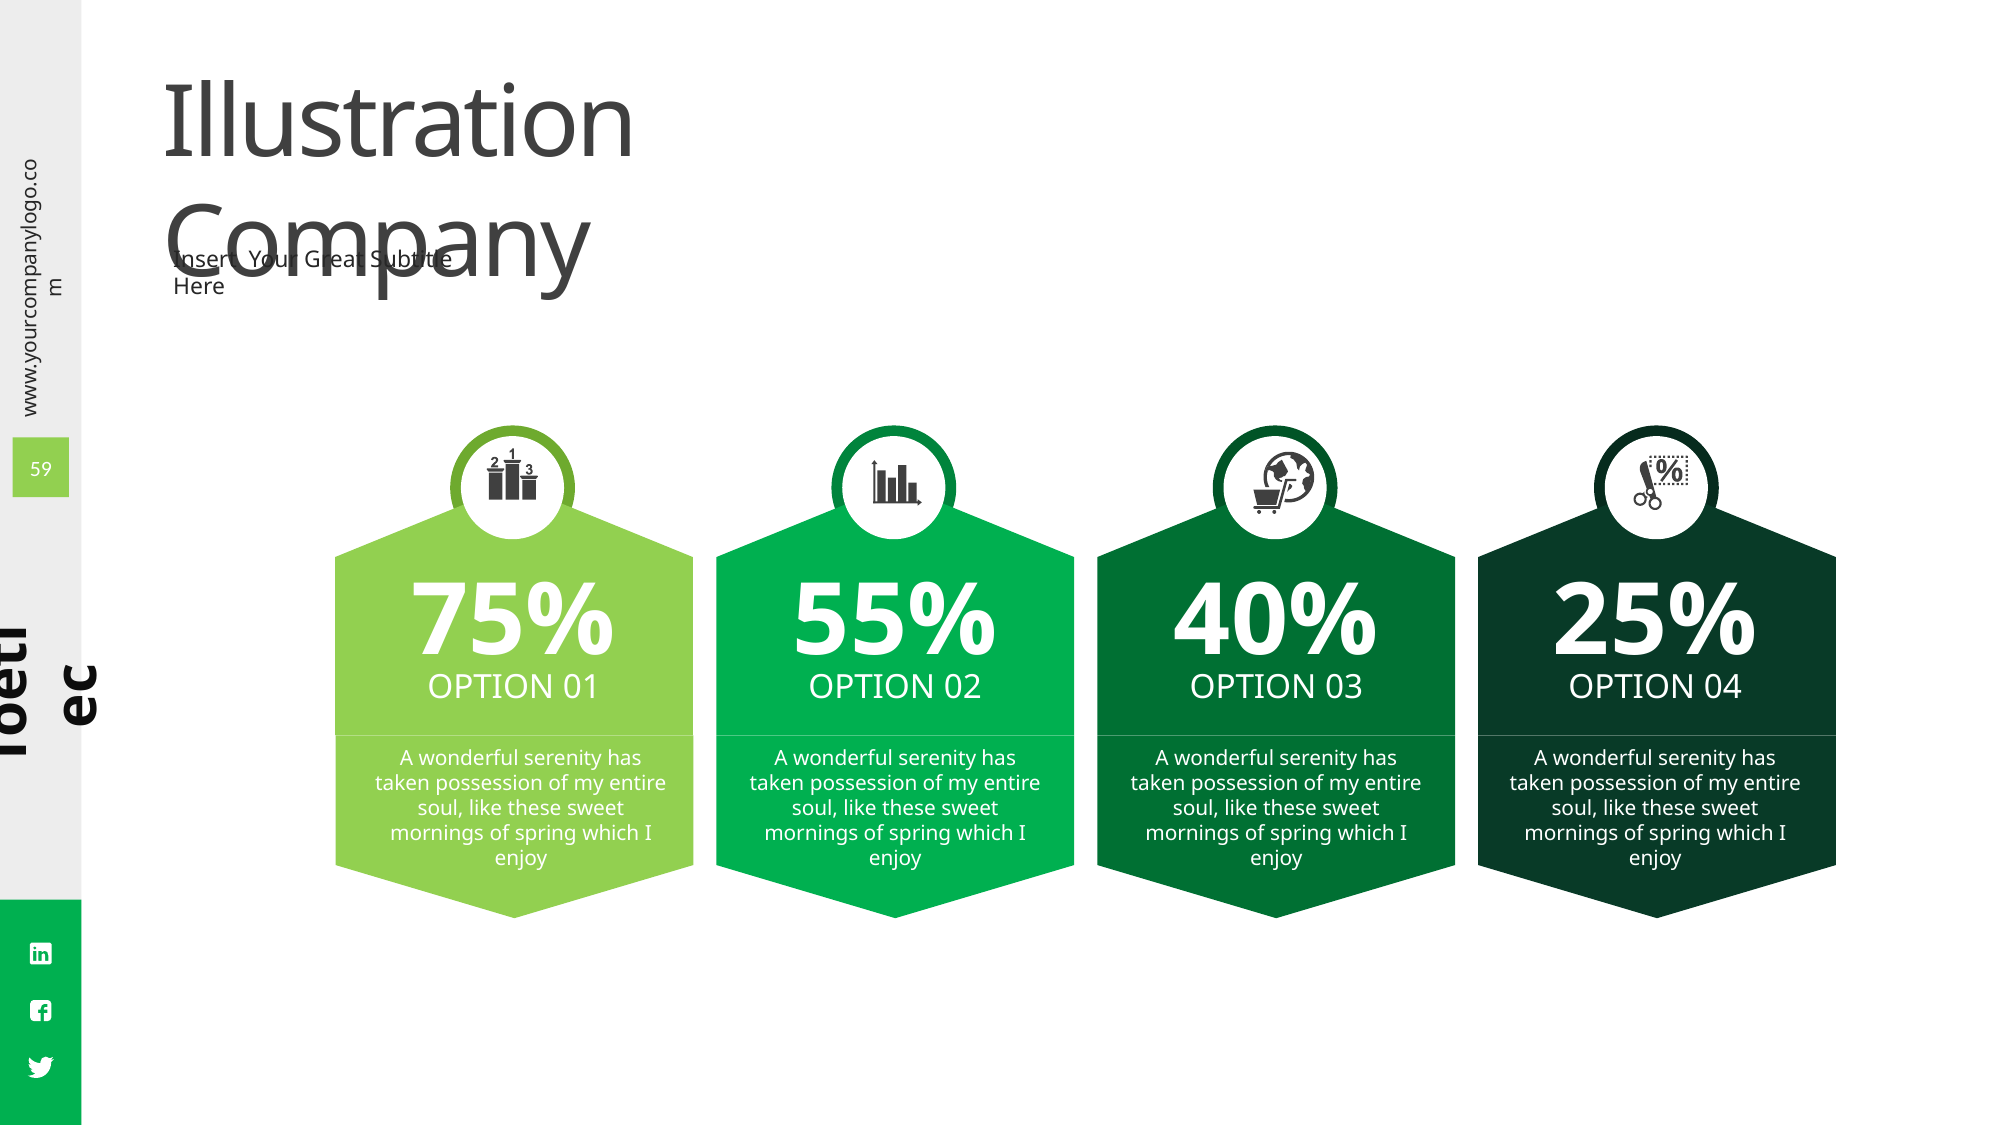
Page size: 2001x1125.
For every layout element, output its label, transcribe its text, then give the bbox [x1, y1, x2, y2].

text_box [715, 503, 1076, 734]
text_box [1477, 503, 1837, 734]
text_box 55% [775, 561, 1015, 662]
text_box 25% [1535, 561, 1775, 662]
text_box [449, 424, 576, 507]
text_box [1222, 435, 1328, 541]
text_box [459, 435, 566, 541]
text_box [841, 435, 947, 541]
text_box OPTION 03 [1139, 662, 1413, 716]
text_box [486, 448, 538, 500]
text_box A wonderful serenity has taken possession of my entire soul, like these sweet mornings of spring which I enjoy [1493, 737, 1818, 878]
text_box 75% [394, 561, 634, 662]
slide_number 59 [12, 437, 69, 498]
text_box [1518, 878, 1796, 920]
text_box [1592, 424, 1720, 507]
text_box [1477, 734, 1837, 872]
text_box Illustration Company [147, 116, 677, 236]
text_box [756, 878, 1035, 920]
text_box OPTION 04 [1518, 662, 1792, 716]
text_box [1137, 878, 1416, 920]
text_box [1096, 734, 1457, 872]
text_box Insert Your Great Subtitle Here [158, 237, 512, 307]
text_box [830, 424, 958, 507]
text_box A wonderful serenity has taken possession of my entire soul, like these sweet mornings of spring which I enjoy [1114, 737, 1439, 878]
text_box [871, 460, 922, 506]
text_box [1603, 435, 1709, 541]
text_box [334, 503, 694, 734]
text_box [334, 734, 695, 873]
text_box OPTION 02 [758, 662, 1032, 716]
text_box 40% [1156, 561, 1396, 662]
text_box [1253, 451, 1315, 514]
text_box [1211, 424, 1339, 507]
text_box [1633, 455, 1688, 510]
text_box OPTION 01 [377, 662, 651, 716]
text_box [1096, 503, 1457, 734]
text_box A wonderful serenity has taken possession of my entire soul, like these sweet mornings of spring which I enjoy [358, 737, 683, 878]
text_box A wonderful serenity has taken possession of my entire soul, like these sweet mornings of spring which I enjoy [733, 737, 1058, 878]
text_box [715, 734, 1076, 872]
text_box [375, 878, 654, 920]
